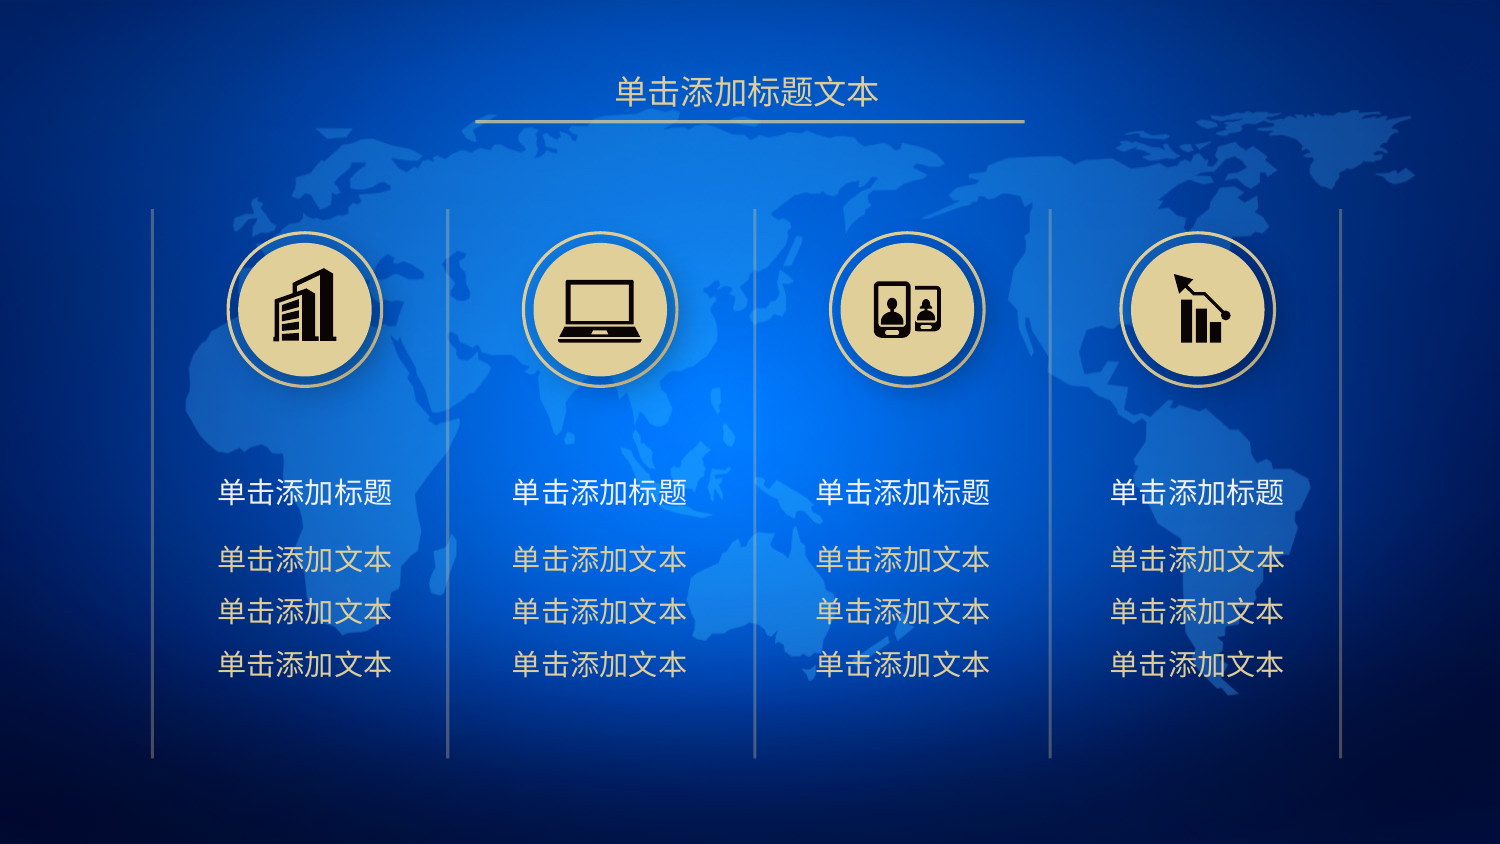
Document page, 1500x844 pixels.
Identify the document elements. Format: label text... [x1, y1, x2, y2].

text_box 单击添加标题文本 [751, 43, 901, 119]
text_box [1120, 232, 1275, 387]
text_box 单击添加标题 [800, 449, 1006, 516]
text_box 单击添加文本单击添加文本 单击添加文本 [202, 516, 408, 689]
text_box 单击添加文本单击添加文本 单击添加文本 [800, 516, 1006, 689]
text_box 单击添加标题 [497, 449, 703, 516]
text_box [830, 232, 985, 387]
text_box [228, 232, 382, 387]
text_box 单击添加标题 [202, 449, 408, 516]
text_box 单击添加标题文本 [599, 43, 749, 119]
text_box 单击添加文本单击添加文本 单击添加文本 [1095, 516, 1301, 689]
text_box 单击添加标题 [1095, 449, 1301, 516]
text_box 单击添加文本单击添加文本 单击添加文本 [497, 516, 703, 689]
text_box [523, 232, 677, 387]
picture [0, 0, 1500, 844]
